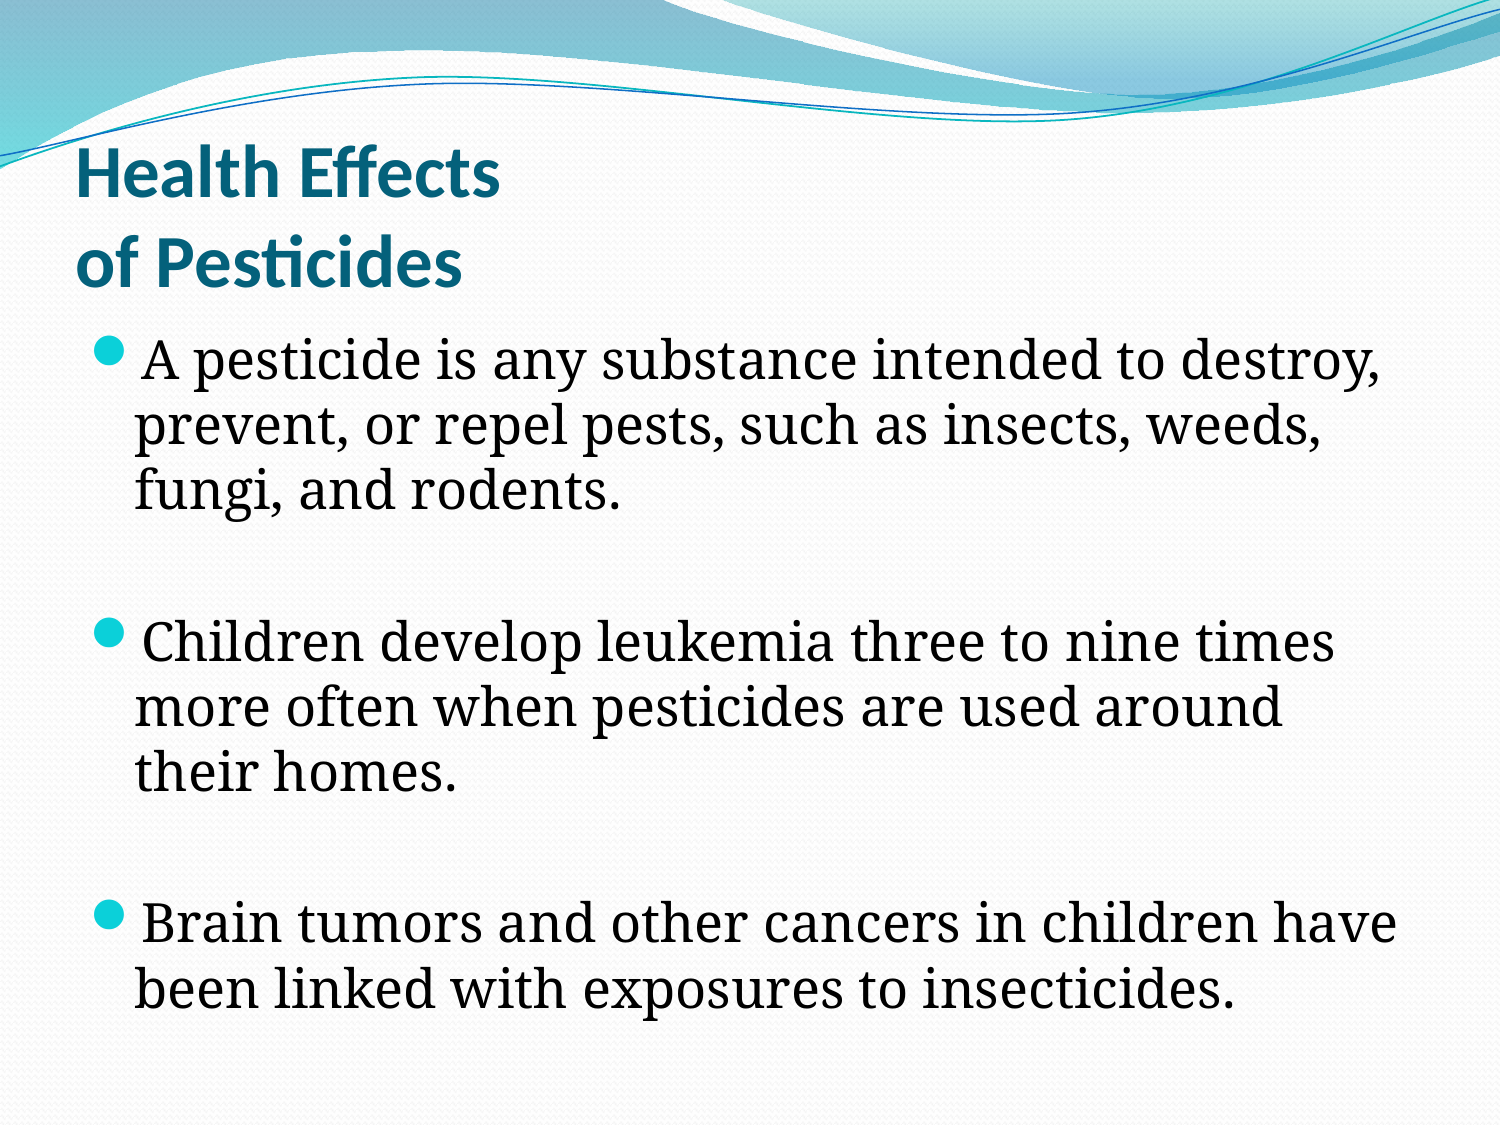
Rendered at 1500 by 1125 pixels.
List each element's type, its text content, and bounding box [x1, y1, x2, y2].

list A pesticide is any substance intended to destroy, prevent, or repel pests, such as insects, weeds, fungi, and rodents. Children develop leukemia three to nine times more often when pesticides are used around their homes. Brain tumors and other cancers in children have been linked with exposures to insecticides. [75, 317, 1425, 1038]
title Health Effects of Pesticides [75, 115, 1425, 303]
